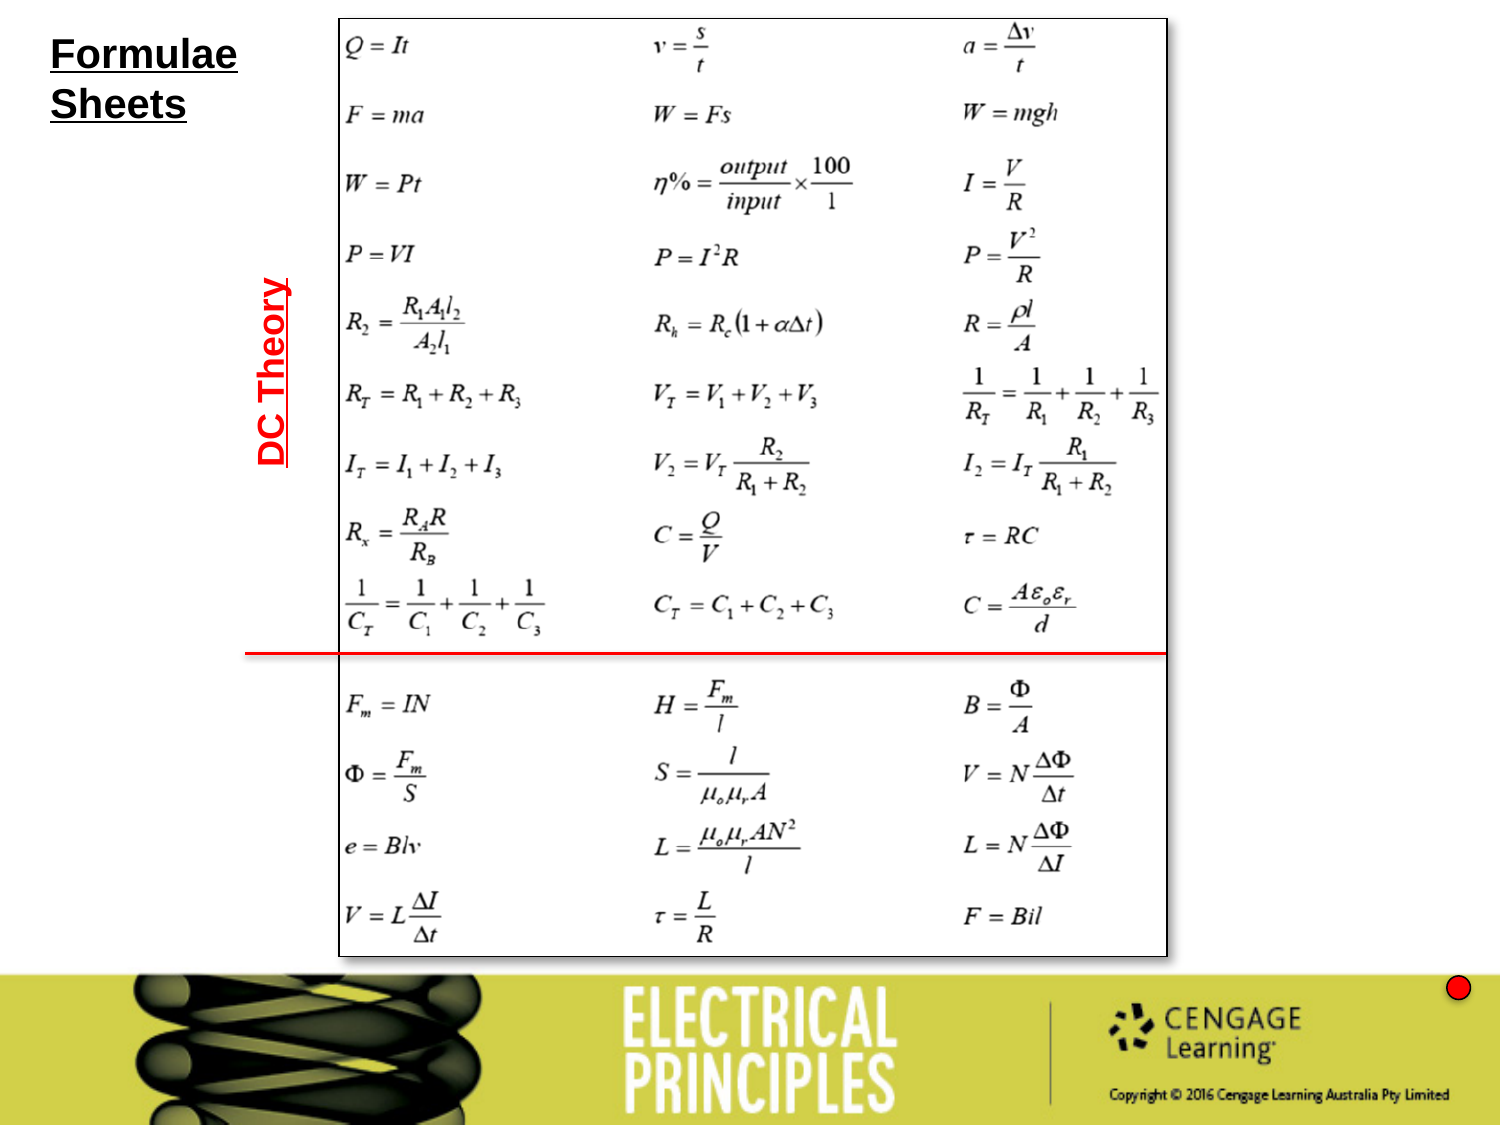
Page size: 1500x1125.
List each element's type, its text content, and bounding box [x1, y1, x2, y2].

text_box DC Theory [239, 210, 315, 536]
text_box Formulae Sheets [35, 19, 337, 134]
picture [0, 0, 1500, 1125]
text_box [1446, 975, 1472, 1001]
